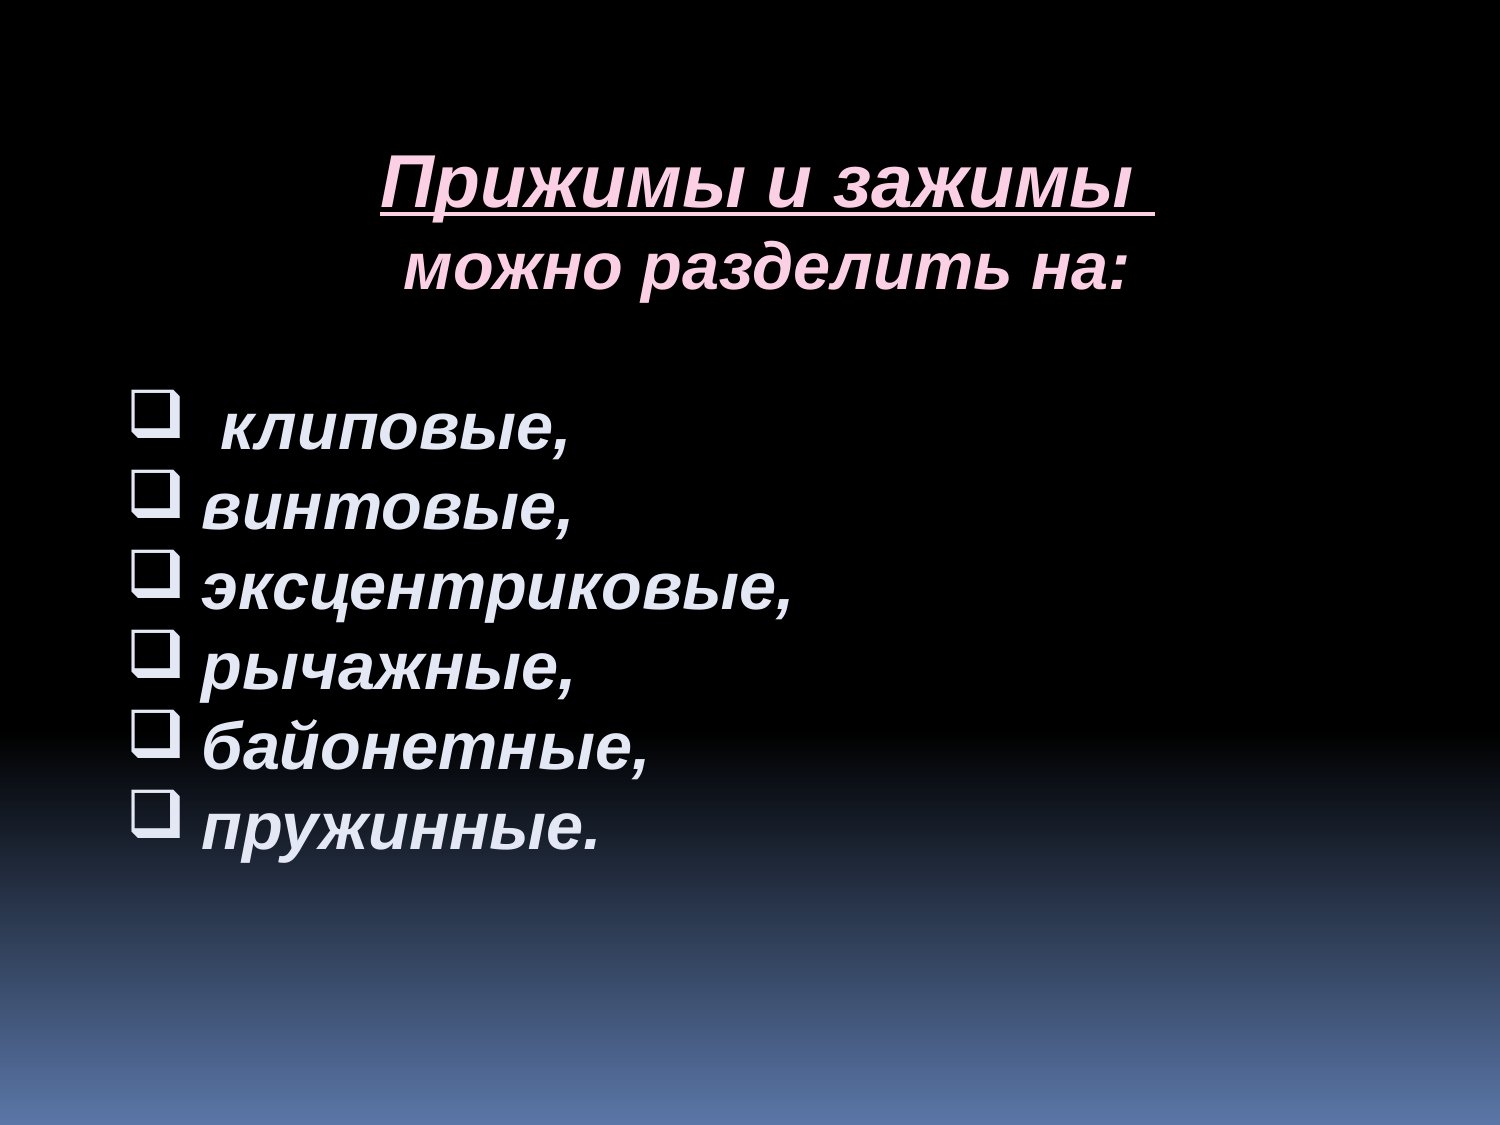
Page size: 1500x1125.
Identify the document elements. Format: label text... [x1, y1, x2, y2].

text_box Прижимы и зажимы можно разделить на: клиповые, винтовые, эксцентриковые, рычажные, байонетные, пружинные. [112, 125, 1424, 870]
